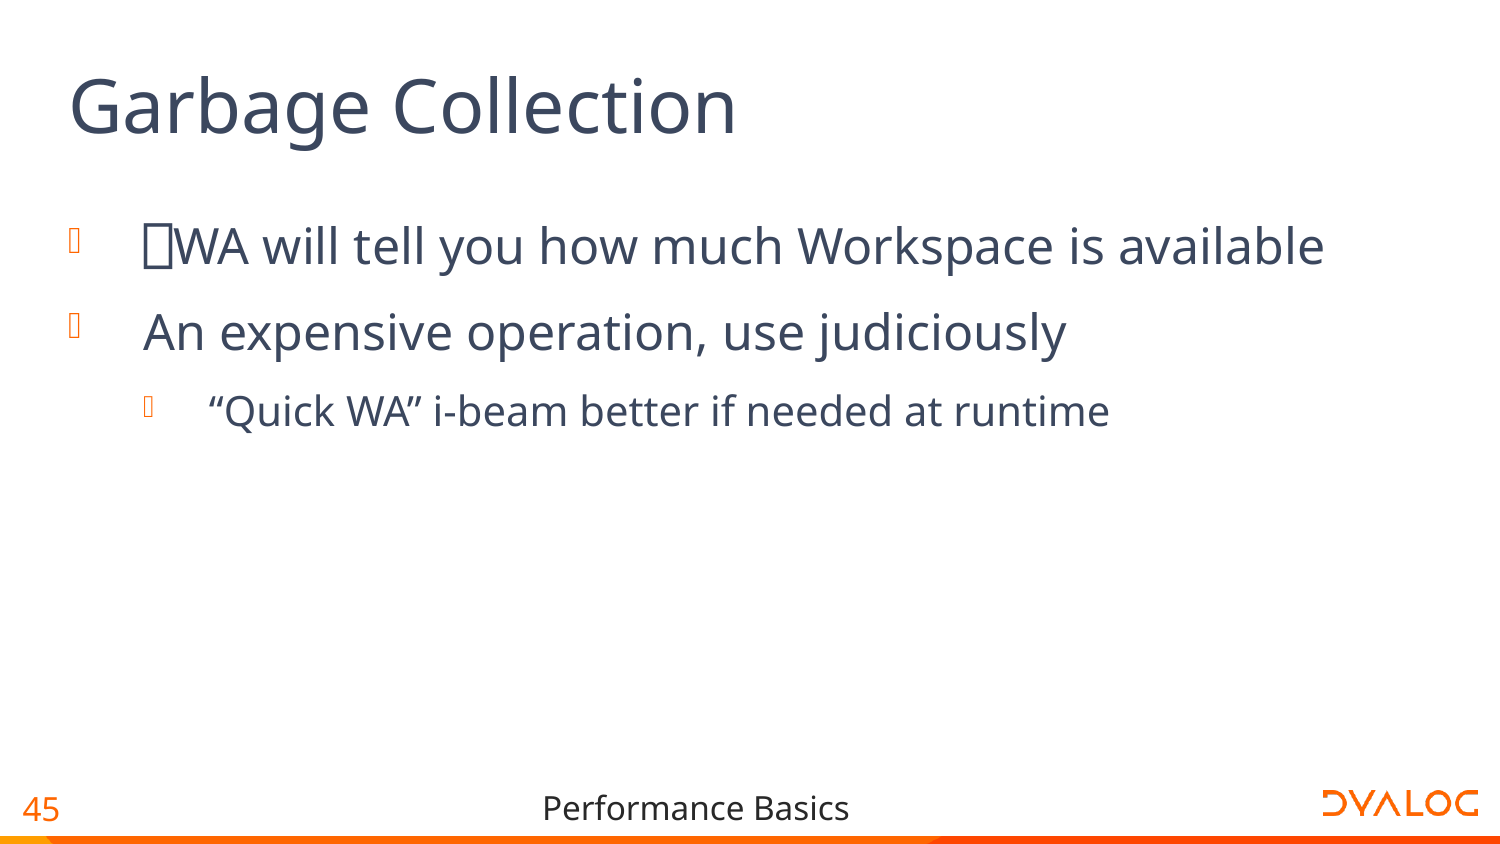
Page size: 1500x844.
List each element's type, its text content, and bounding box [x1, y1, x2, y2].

title Garbage Collection [53, 43, 1421, 157]
list ⎕WA will tell you how much Workspace is available An expensive operation, use judiciously “Quick WA” i-beam better if needed at runtime [53, 207, 1412, 740]
picture [1323, 790, 1478, 816]
picture [0, 836, 1500, 844]
